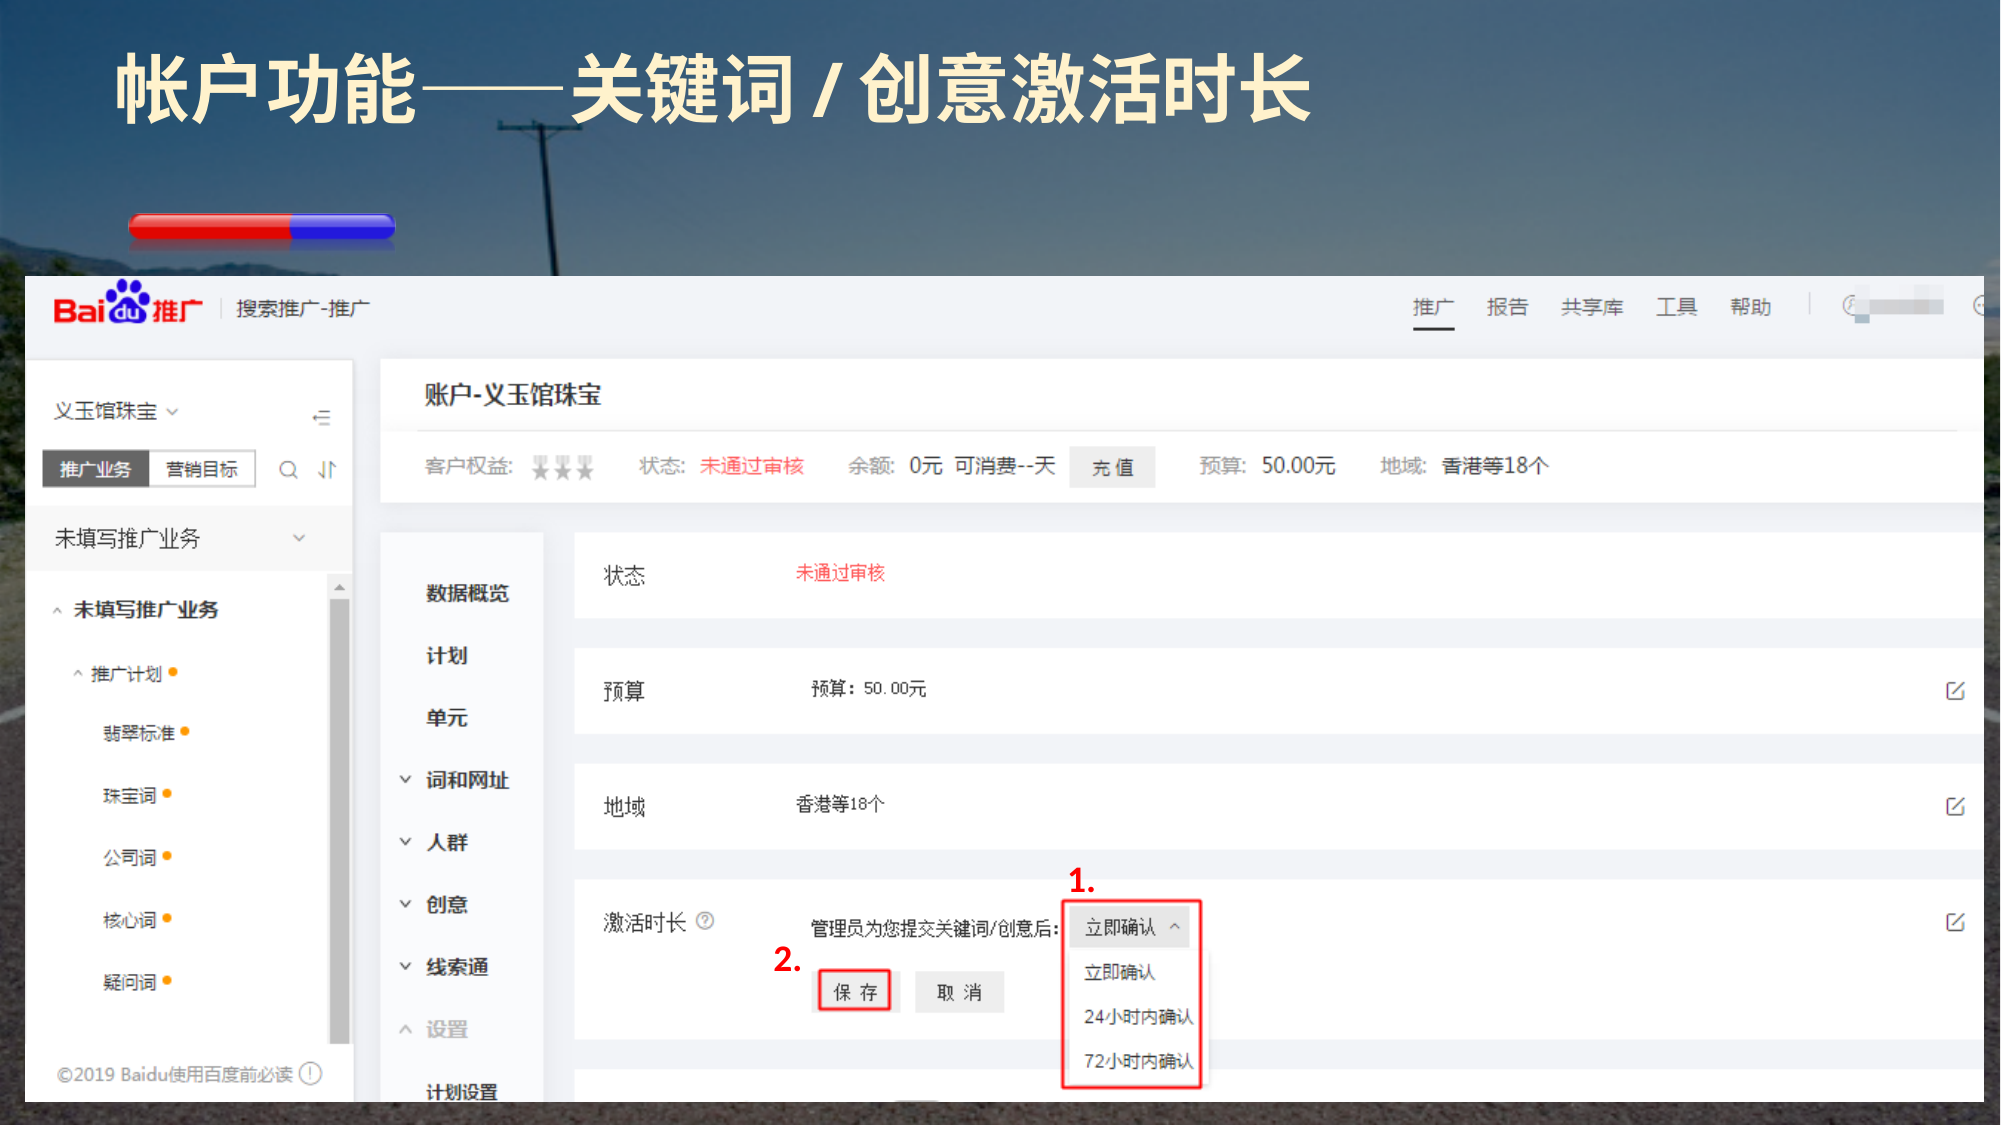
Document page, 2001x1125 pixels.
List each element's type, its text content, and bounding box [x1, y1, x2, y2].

picture [0, 0, 2001, 1125]
title 帐户功能——关键词/创意激活时长 [99, 45, 1521, 203]
